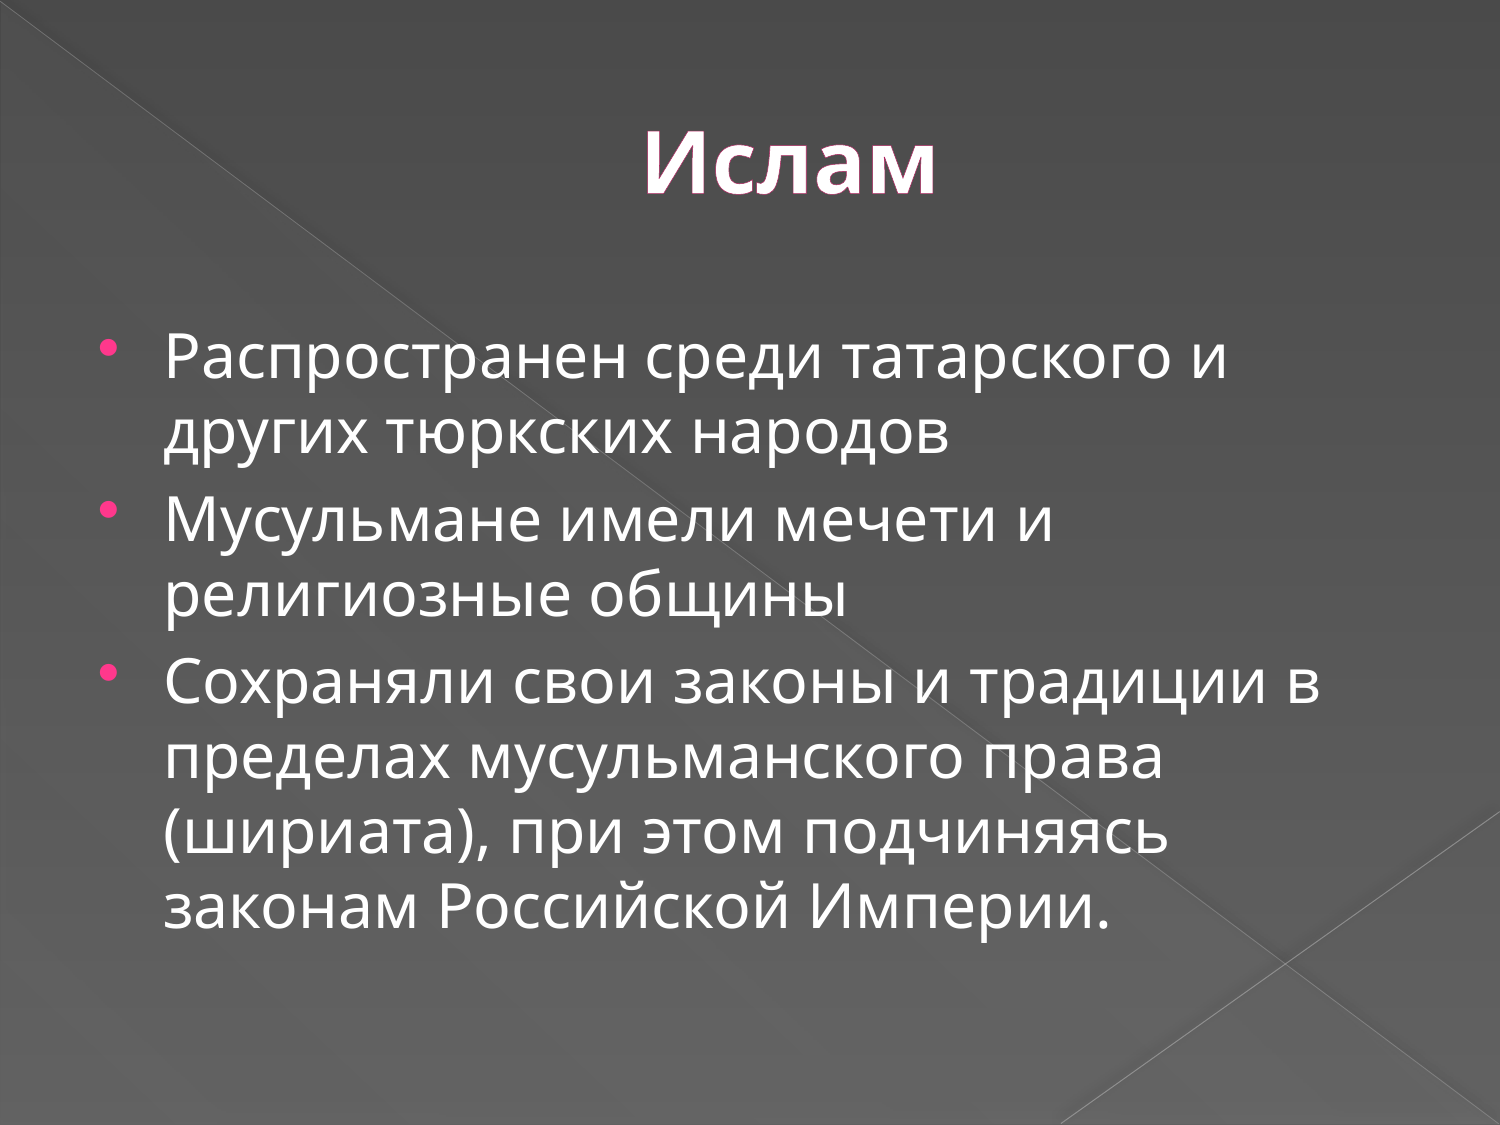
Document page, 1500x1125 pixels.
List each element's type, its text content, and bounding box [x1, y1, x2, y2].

list Распространен среди татарского и других тюркских народов Мусульмане имели мечети и религиозные общины Сохраняли свои законы и традиции в пределах мусульманского права (шириата), при этом подчиняясь законам Российской Империи. [75, 308, 1425, 1059]
title Ислам [75, 43, 1425, 274]
